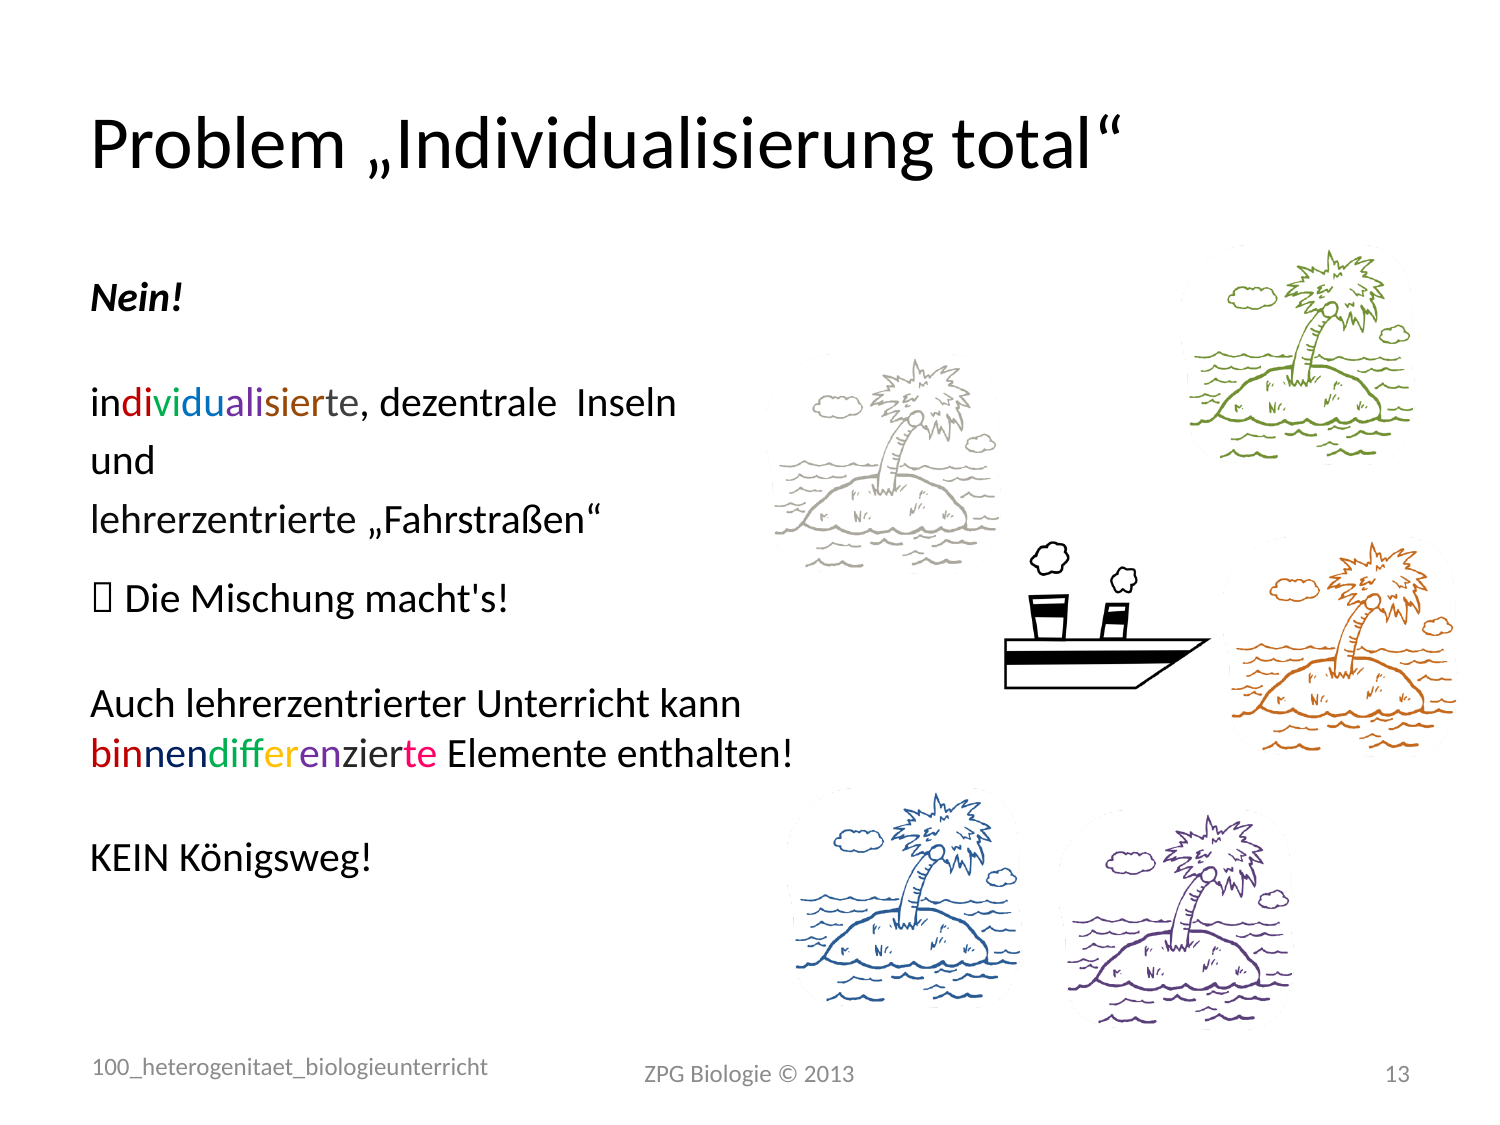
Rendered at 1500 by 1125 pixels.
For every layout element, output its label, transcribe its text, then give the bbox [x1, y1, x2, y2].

picture [1178, 243, 1416, 465]
picture [1056, 808, 1294, 1030]
slide_number 13 [1074, 1042, 1425, 1103]
title Problem „Individualisierung total“ [75, 45, 1425, 233]
footer ZPG Biologie © 2013 [512, 1042, 988, 1103]
picture [785, 786, 1022, 1009]
picture [1221, 535, 1458, 757]
list Nein! individualisierte, dezentrale Inseln und lehrerzentrierte „Fahrstraßen“  Die Mischung macht's! Auch lehrerzentrierter Unterricht kann binnendifferenzierte Elemente enthalten! KEIN Königsweg! [75, 262, 857, 1005]
slide_number 100_heterogenitaet_biologieunterricht [76, 1045, 563, 1086]
picture [764, 352, 1212, 693]
